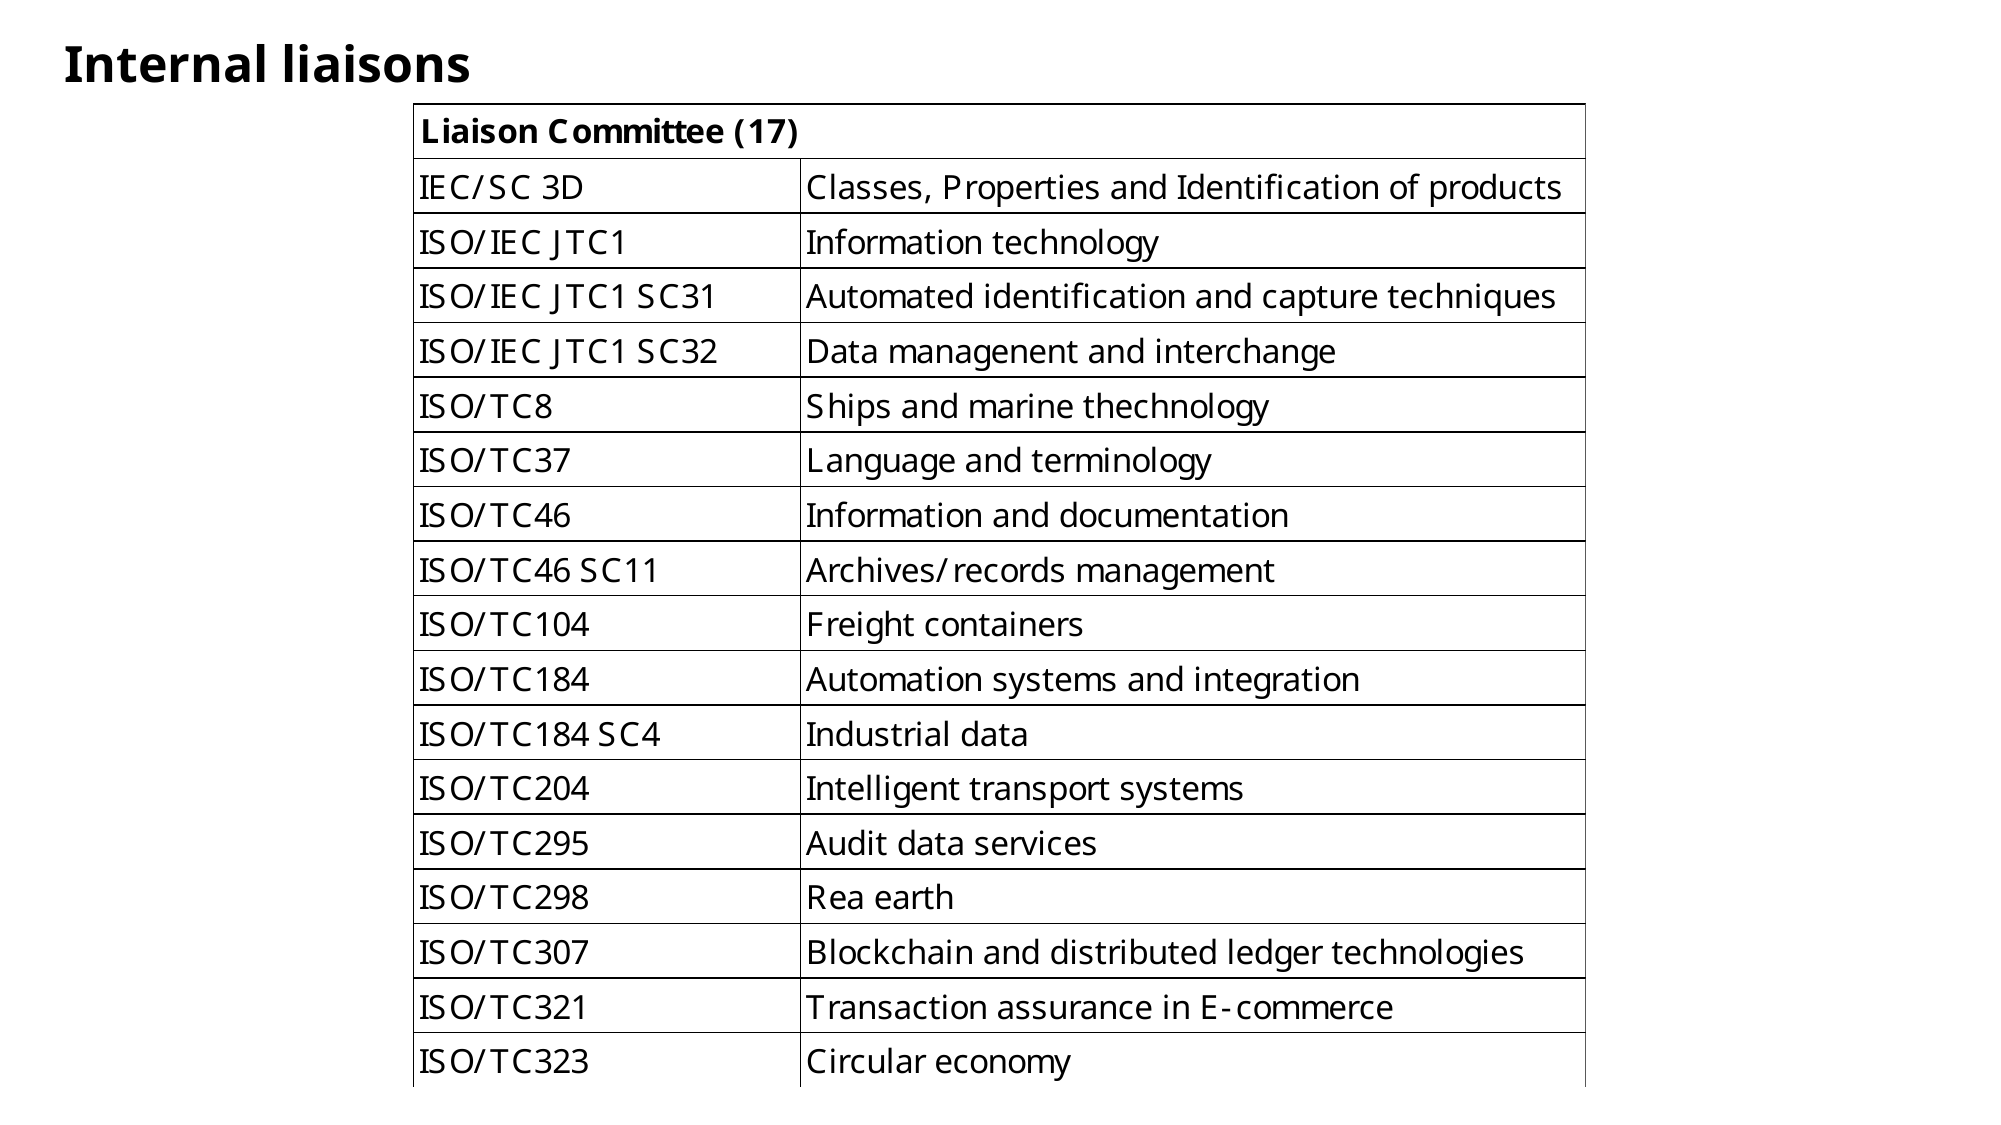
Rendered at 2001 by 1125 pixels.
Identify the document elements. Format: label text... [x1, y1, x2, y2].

text_box Internal liaisons [49, 25, 828, 101]
picture [412, 103, 1588, 1089]
